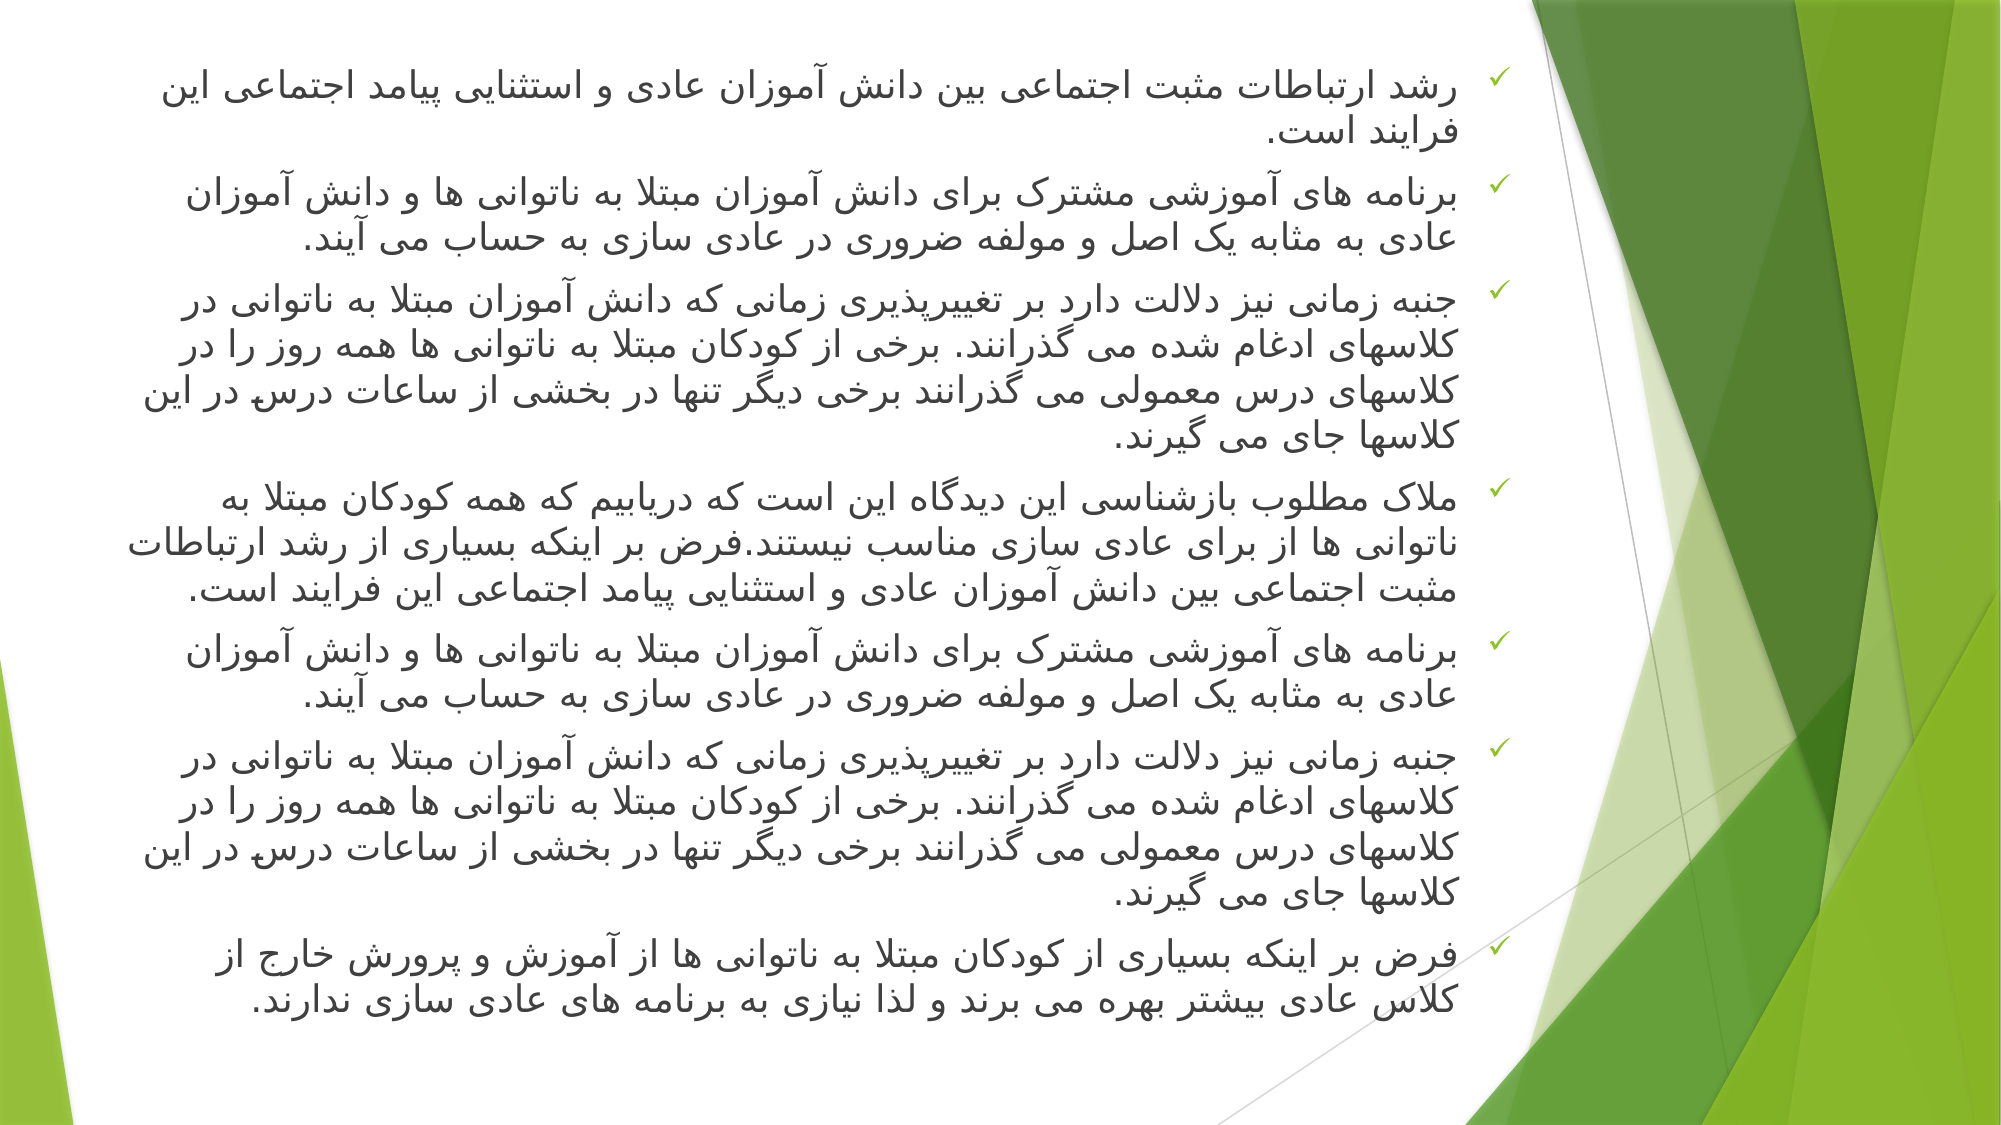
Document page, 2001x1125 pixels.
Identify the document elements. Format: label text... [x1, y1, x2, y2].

list رشد ارتباطات مثبت اجتماعی بین دانش آموزان عادی و استثنایی پیامد اجتماعی این فرایند است. برنامه های آموزشی مشترک برای دانش آموزان مبتلا به ناتوانی ها و دانش آموزان عادی به مثابه یک اصل و مولفه ضروری در عادی سازی به حساب می آیند. جنبه زمانی نیز دلالت دارد بر تغییرپذیری زمانی که دانش آموزان مبتلا به ناتوانی در کلاسهای ادغام شده می گذرانند. برخی از کودکان مبتلا به ناتوانی ها همه روز را در کلاسهای درس معمولی می گذرانند برخی دیگر تنها در بخشی از ساعات درس در این کلاسها جای می گیرند. ملاک مطلوب بازشناسی این دیدگاه این است که دریابیم که همه کودکان مبتلا به ناتوانی ها از برای عادی سازی مناسب نیستند.فرض بر اینکه بسیاری از رشد ارتباطات مثبت اجتماعی بین دانش آموزان عادی و استثنایی پیامد اجتماعی این فرایند است. برنامه های آموزشی مشترک برای دانش آموزان مبتلا به ناتوانی ها و دانش آموزان عادی به مثابه یک اصل و مولفه ضروری در عادی سازی به حساب می آیند. جنبه زمانی نیز دلالت دارد بر تغییرپذیری زمانی که دانش آموزان مبتلا به ناتوانی در کلاسهای ادغام شده می گذرانند. برخی از کودکان مبتلا به ناتوانی ها همه روز را در کلاسهای درس معمولی می گذرانند برخی دیگر تنها در بخشی از ساعات درس در این کلاسها جای می گیرند. فرض بر اینکه بسیاری از کودکان مبتلا به ناتوانی ها از آموزش و پرورش خارج از کلاس عادی بیشتر بهره می برند و لذا نیازی به برنامه های عادی سازی ندارند. [111, 52, 1522, 1076]
